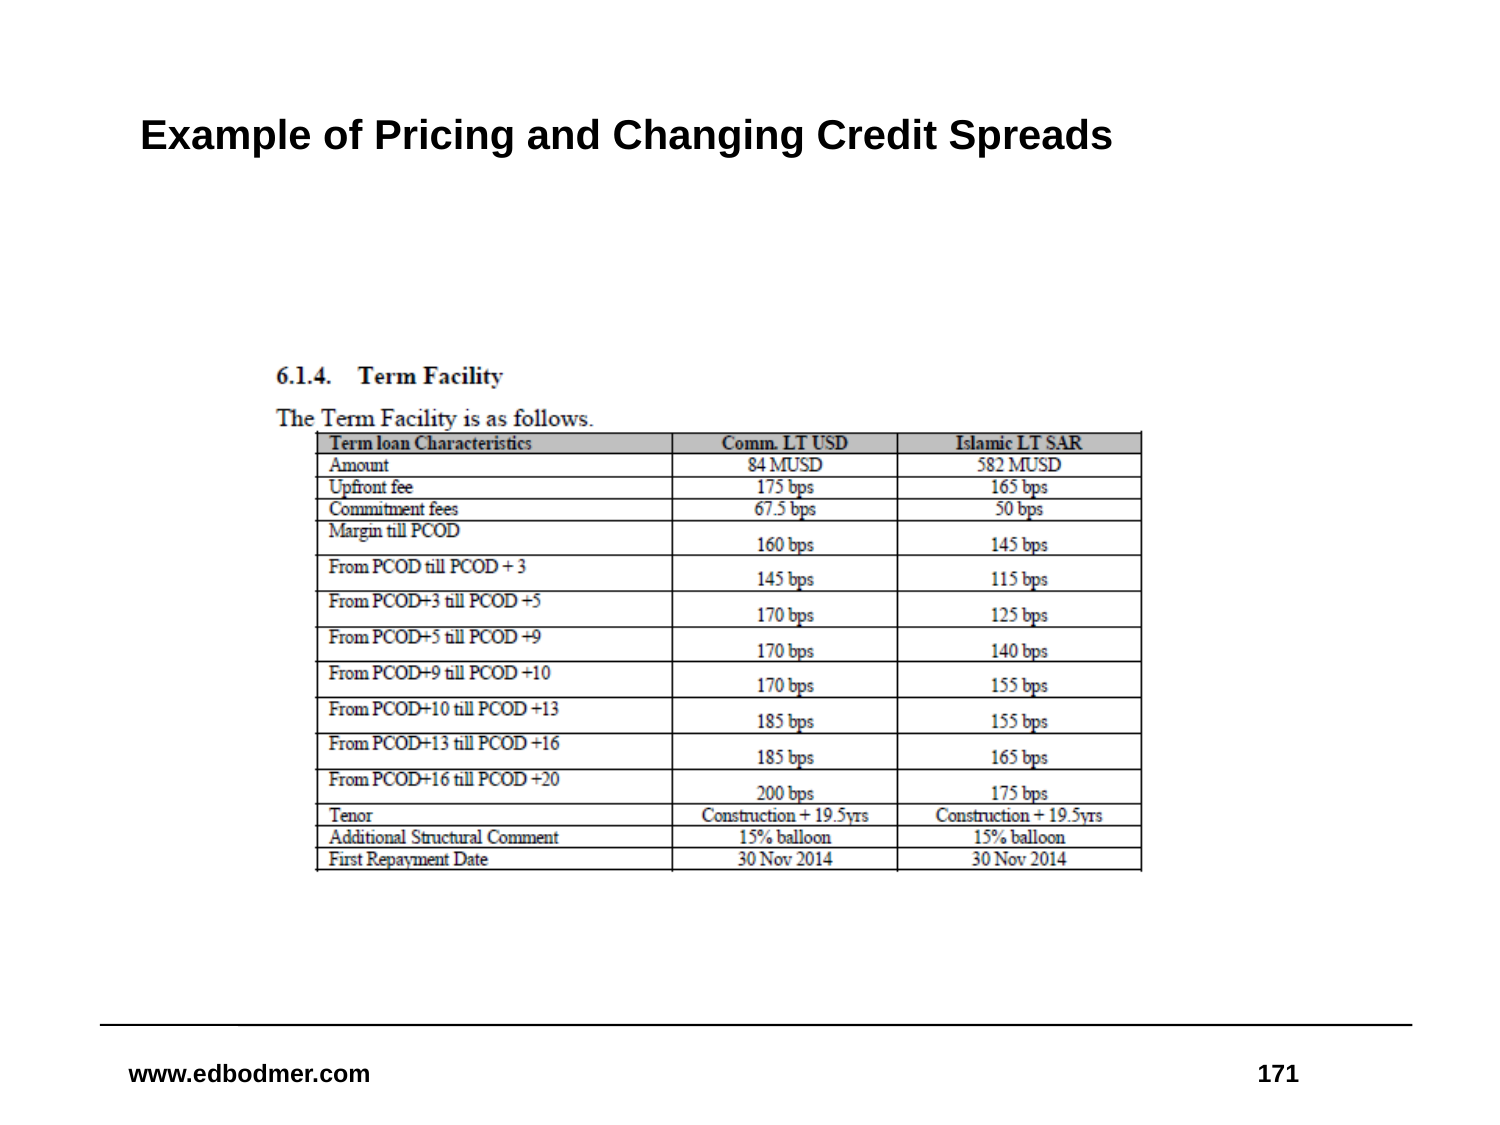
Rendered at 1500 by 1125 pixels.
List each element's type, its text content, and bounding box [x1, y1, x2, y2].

title Example of Pricing and Changing Credit Spreads [125, 99, 1288, 225]
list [270, 355, 1230, 894]
